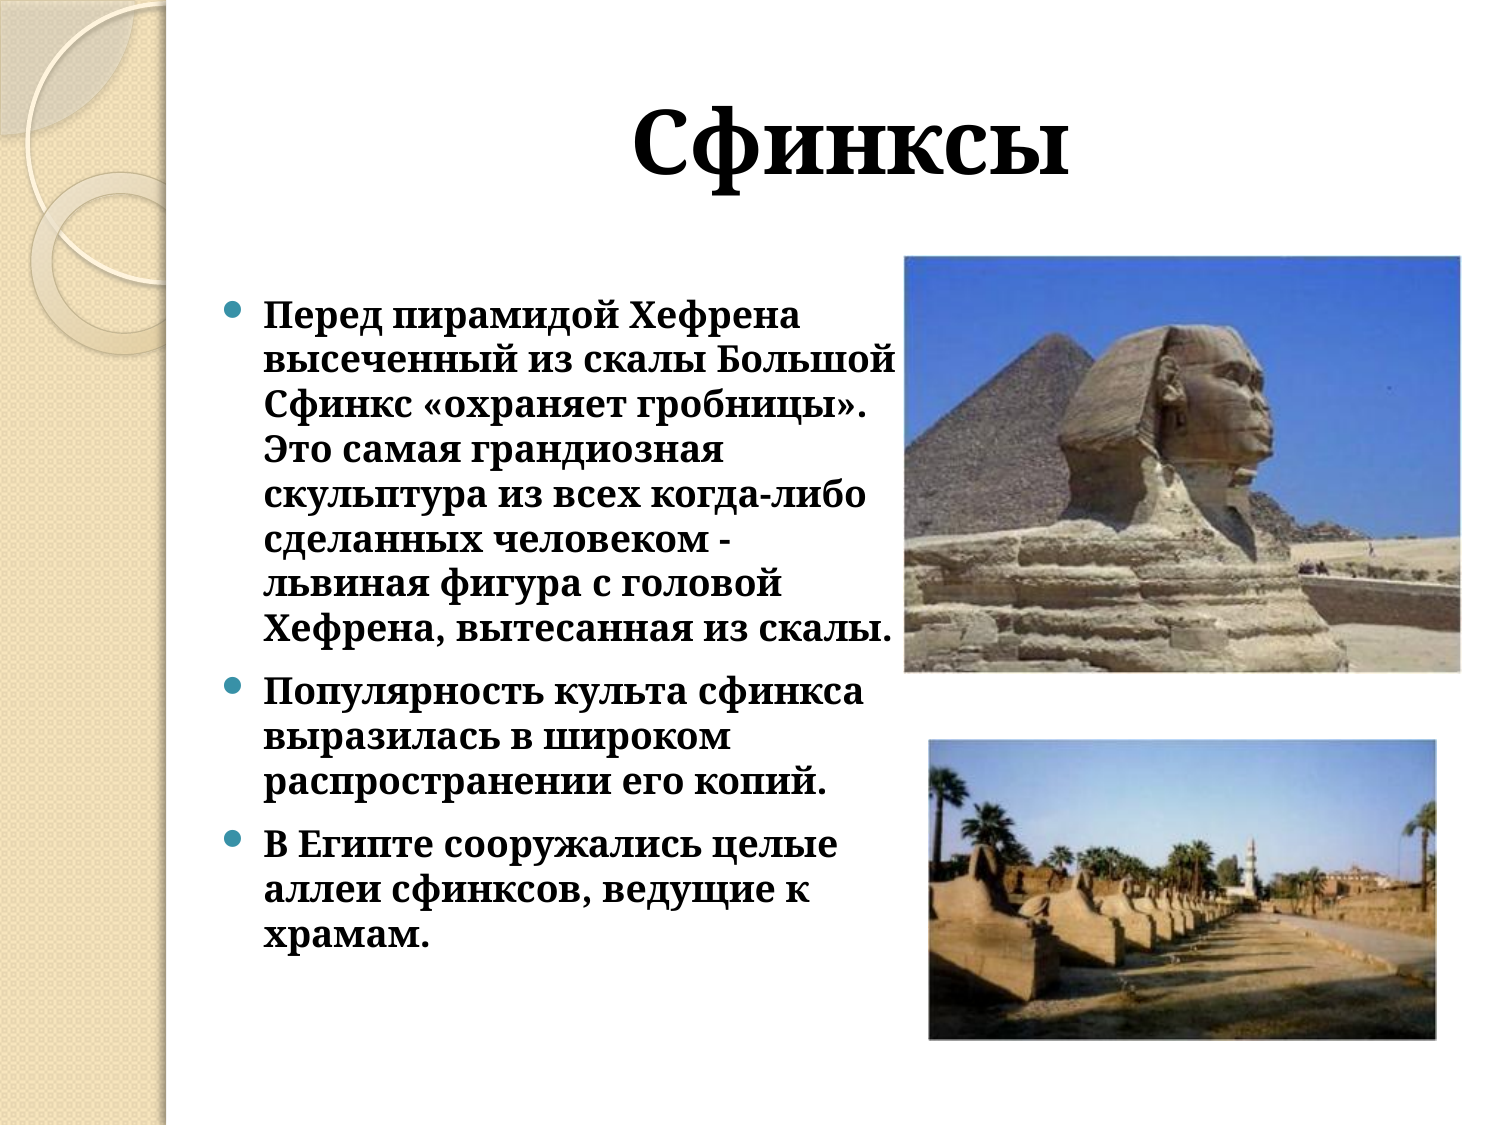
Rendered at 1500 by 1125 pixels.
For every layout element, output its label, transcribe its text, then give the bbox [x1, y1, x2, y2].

picture [927, 739, 1438, 1042]
picture [903, 255, 1462, 674]
title Сфинксы [235, 45, 1466, 233]
list Перед пирамидой Хефрена высеченный из скалы Большой Сфинкс «охраняет гробницы». Это самая грандиозная скульптура из всех когда-либо сделанных человеком - львиная фигура с головой Хефрена, вытесанная из скалы. Популярность культа сфинкса выразилась в широком распространении его копий. В Египте сооружались целые аллеи сфинксов, ведущие к храмам. [194, 231, 916, 1020]
